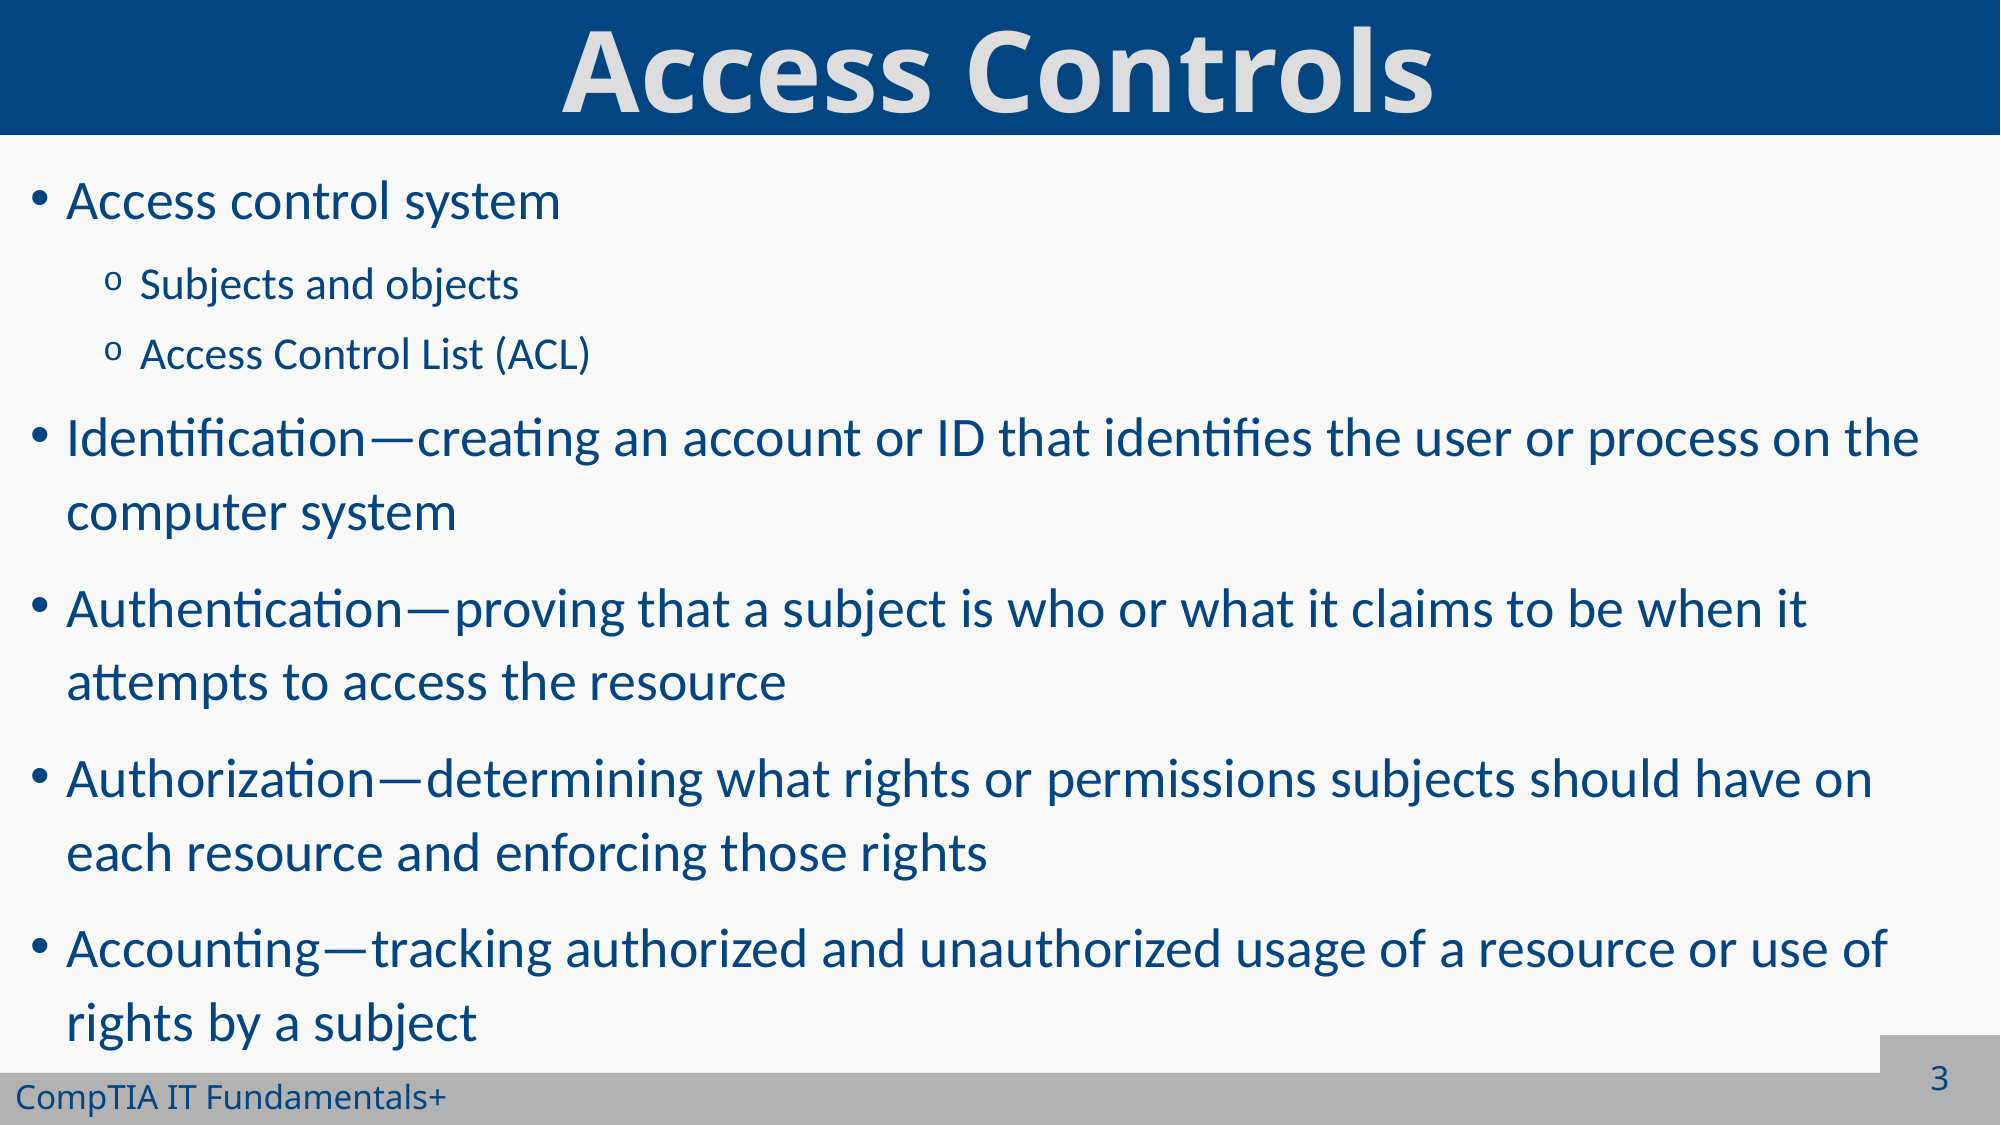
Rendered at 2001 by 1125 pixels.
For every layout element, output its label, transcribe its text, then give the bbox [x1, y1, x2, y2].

footer CompTIA IT Fundamentals+ [0, 1072, 1880, 1125]
slide_number 3 [1880, 1035, 2000, 1125]
list Access control system Subjects and objects Access Control List (ACL) Identification—creating an account or ID that identifies the user or process on the computer system Authentication—proving that a subject is who or what it claims to be when it attempts to access the resource Authorization—determining what rights or permissions subjects should have on each resource and enforcing those rights Accounting—tracking authorized and unauthorized usage of a resource or use of rights by a subject [15, 149, 1980, 1065]
title Access Controls [0, 0, 2000, 135]
